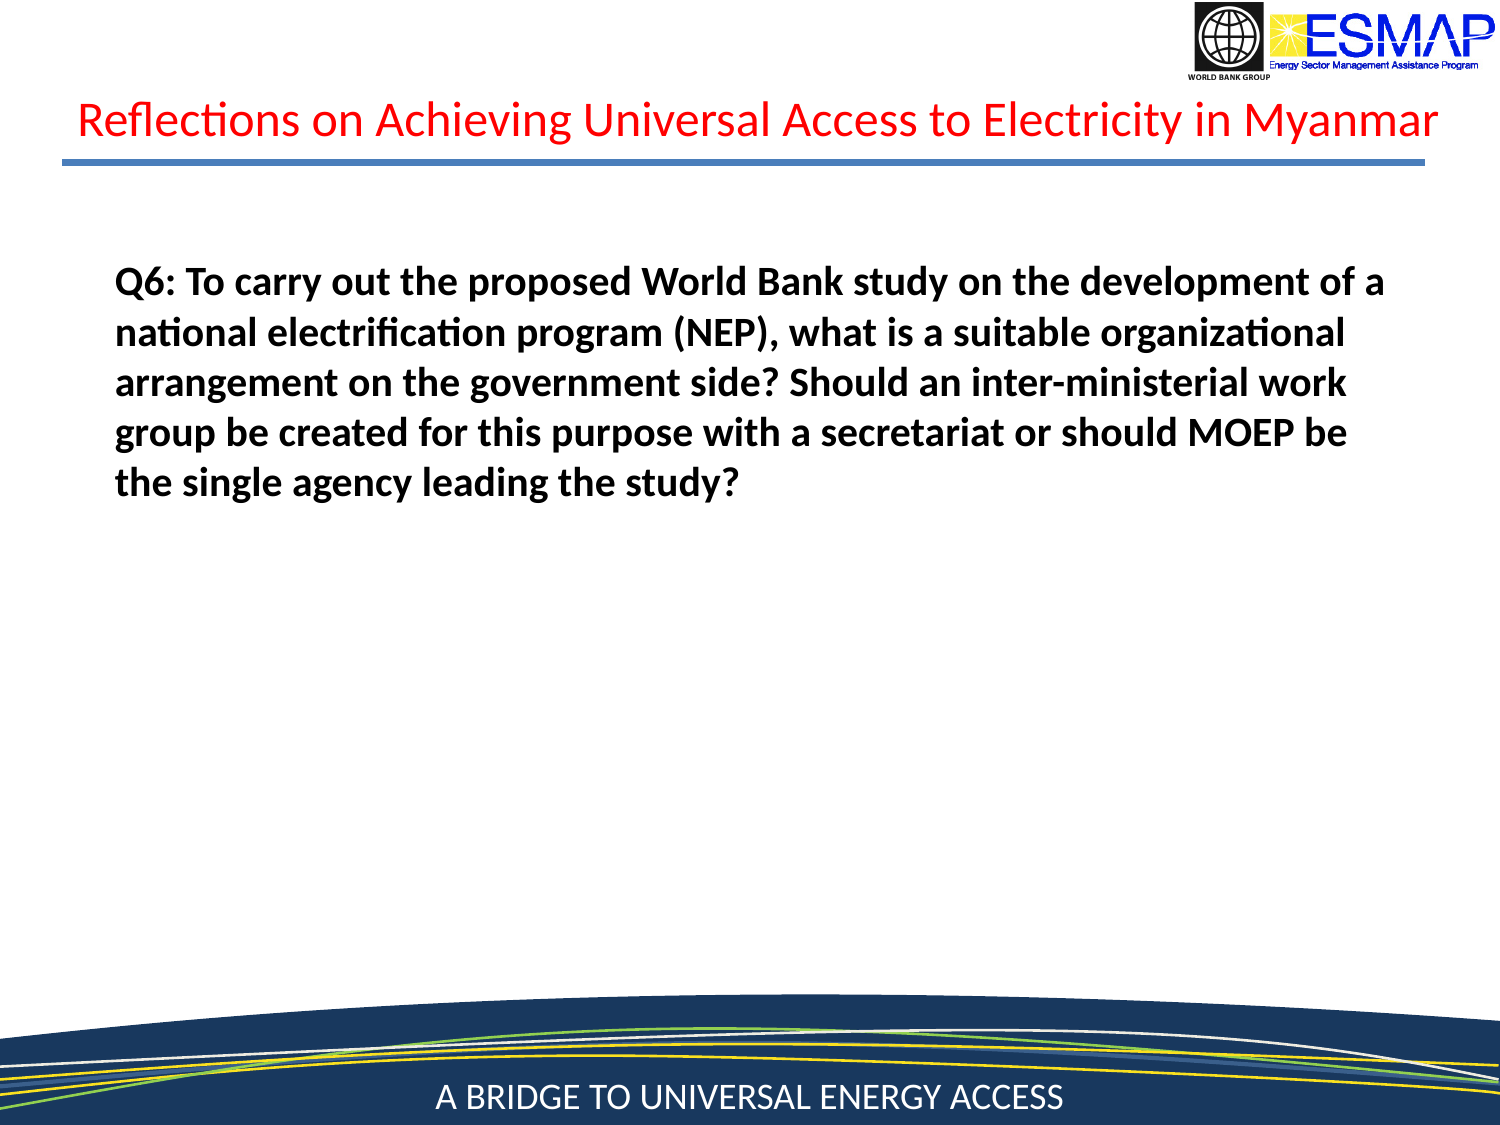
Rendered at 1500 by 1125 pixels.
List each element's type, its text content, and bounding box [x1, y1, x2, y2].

text_box [1425, 1060, 1499, 1064]
text_box [10, 1028, 1285, 1064]
picture [1188, 1, 1499, 80]
slide_number 11 [1074, 1042, 1425, 1103]
text_box A Bridge to Universal Energy Access [0, 1064, 1500, 1125]
text_box Q6: To carry out the proposed World Bank study on the development of a national electrification program (NEP), what is a suitable organizational arrangement on the government side? Should an inter-ministerial work group be created for this purpose with a secretariat or should MOEP be the single agency leading the study? [99, 246, 1413, 512]
text_box Reflections on Achieving Universal Access to Electricity in Myanmar [62, 79, 1463, 154]
text_box [389, 1026, 852, 1045]
text_box [0, 994, 1500, 1064]
text_box [50, 24, 1363, 213]
